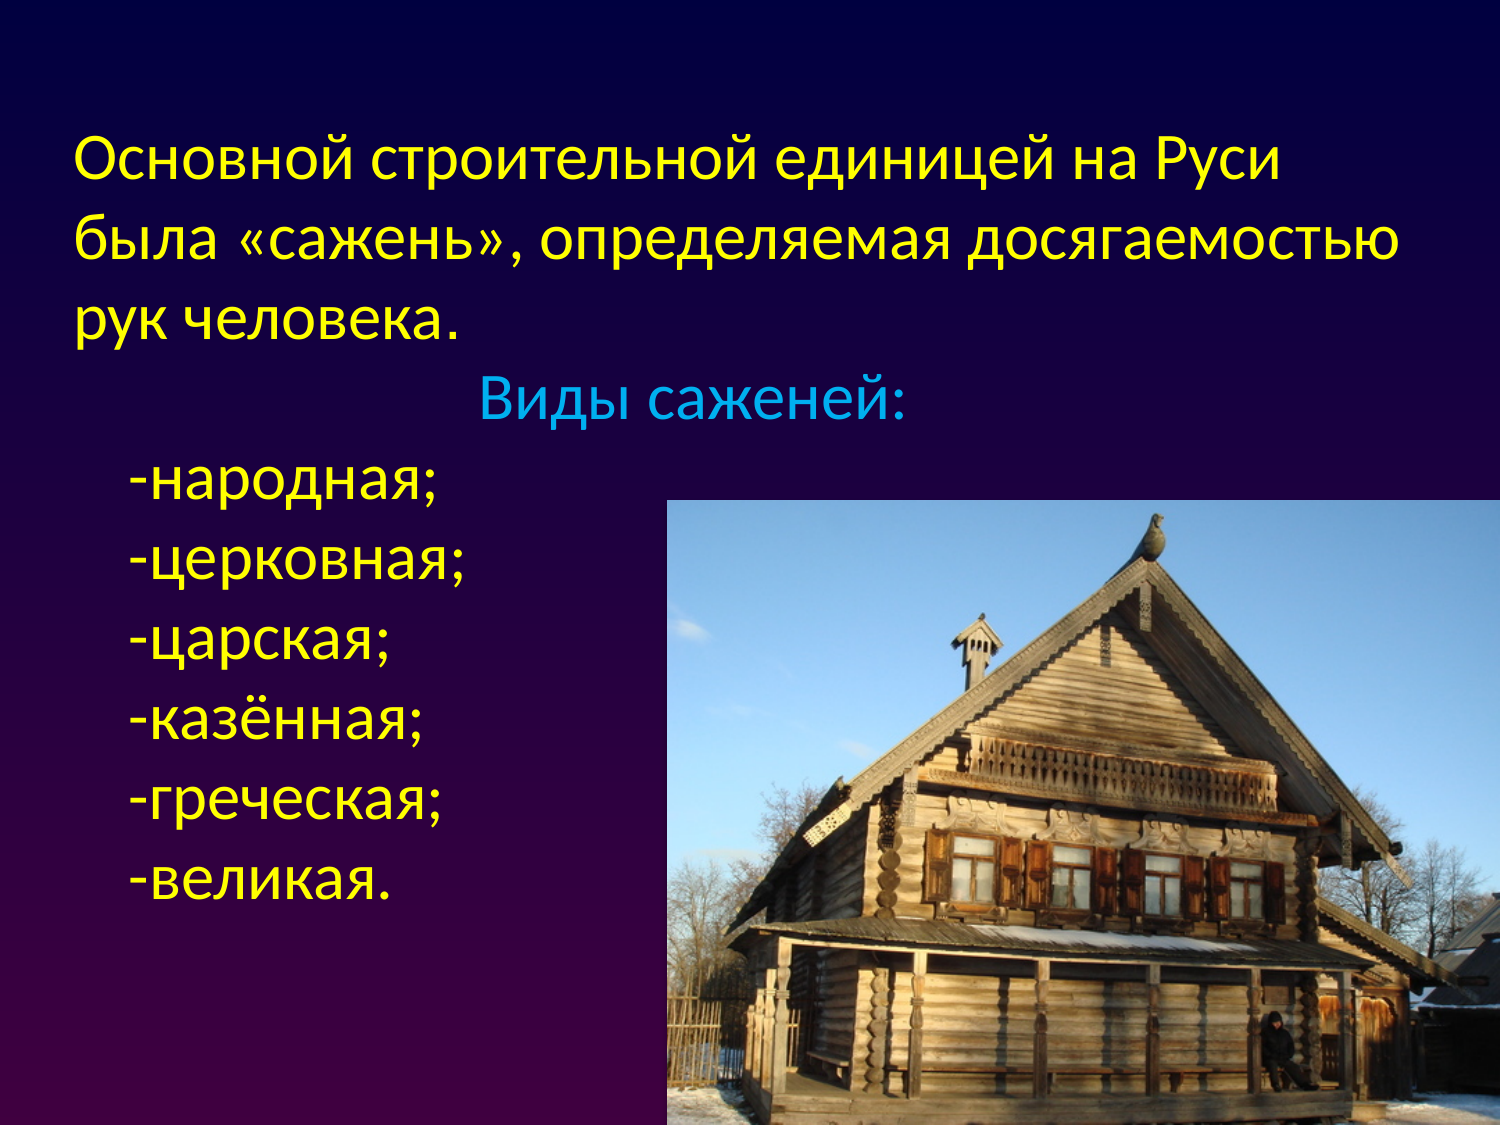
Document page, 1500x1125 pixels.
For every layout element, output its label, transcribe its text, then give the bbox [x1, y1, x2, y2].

picture [667, 500, 1500, 1125]
text_box Основной строительной единицей на Руси была «сажень», определяемая досягаемостью рук человека. Виды саженей: -народная; -церковная; -царская; -казённая; -греческая; -великая. [58, 105, 1442, 920]
